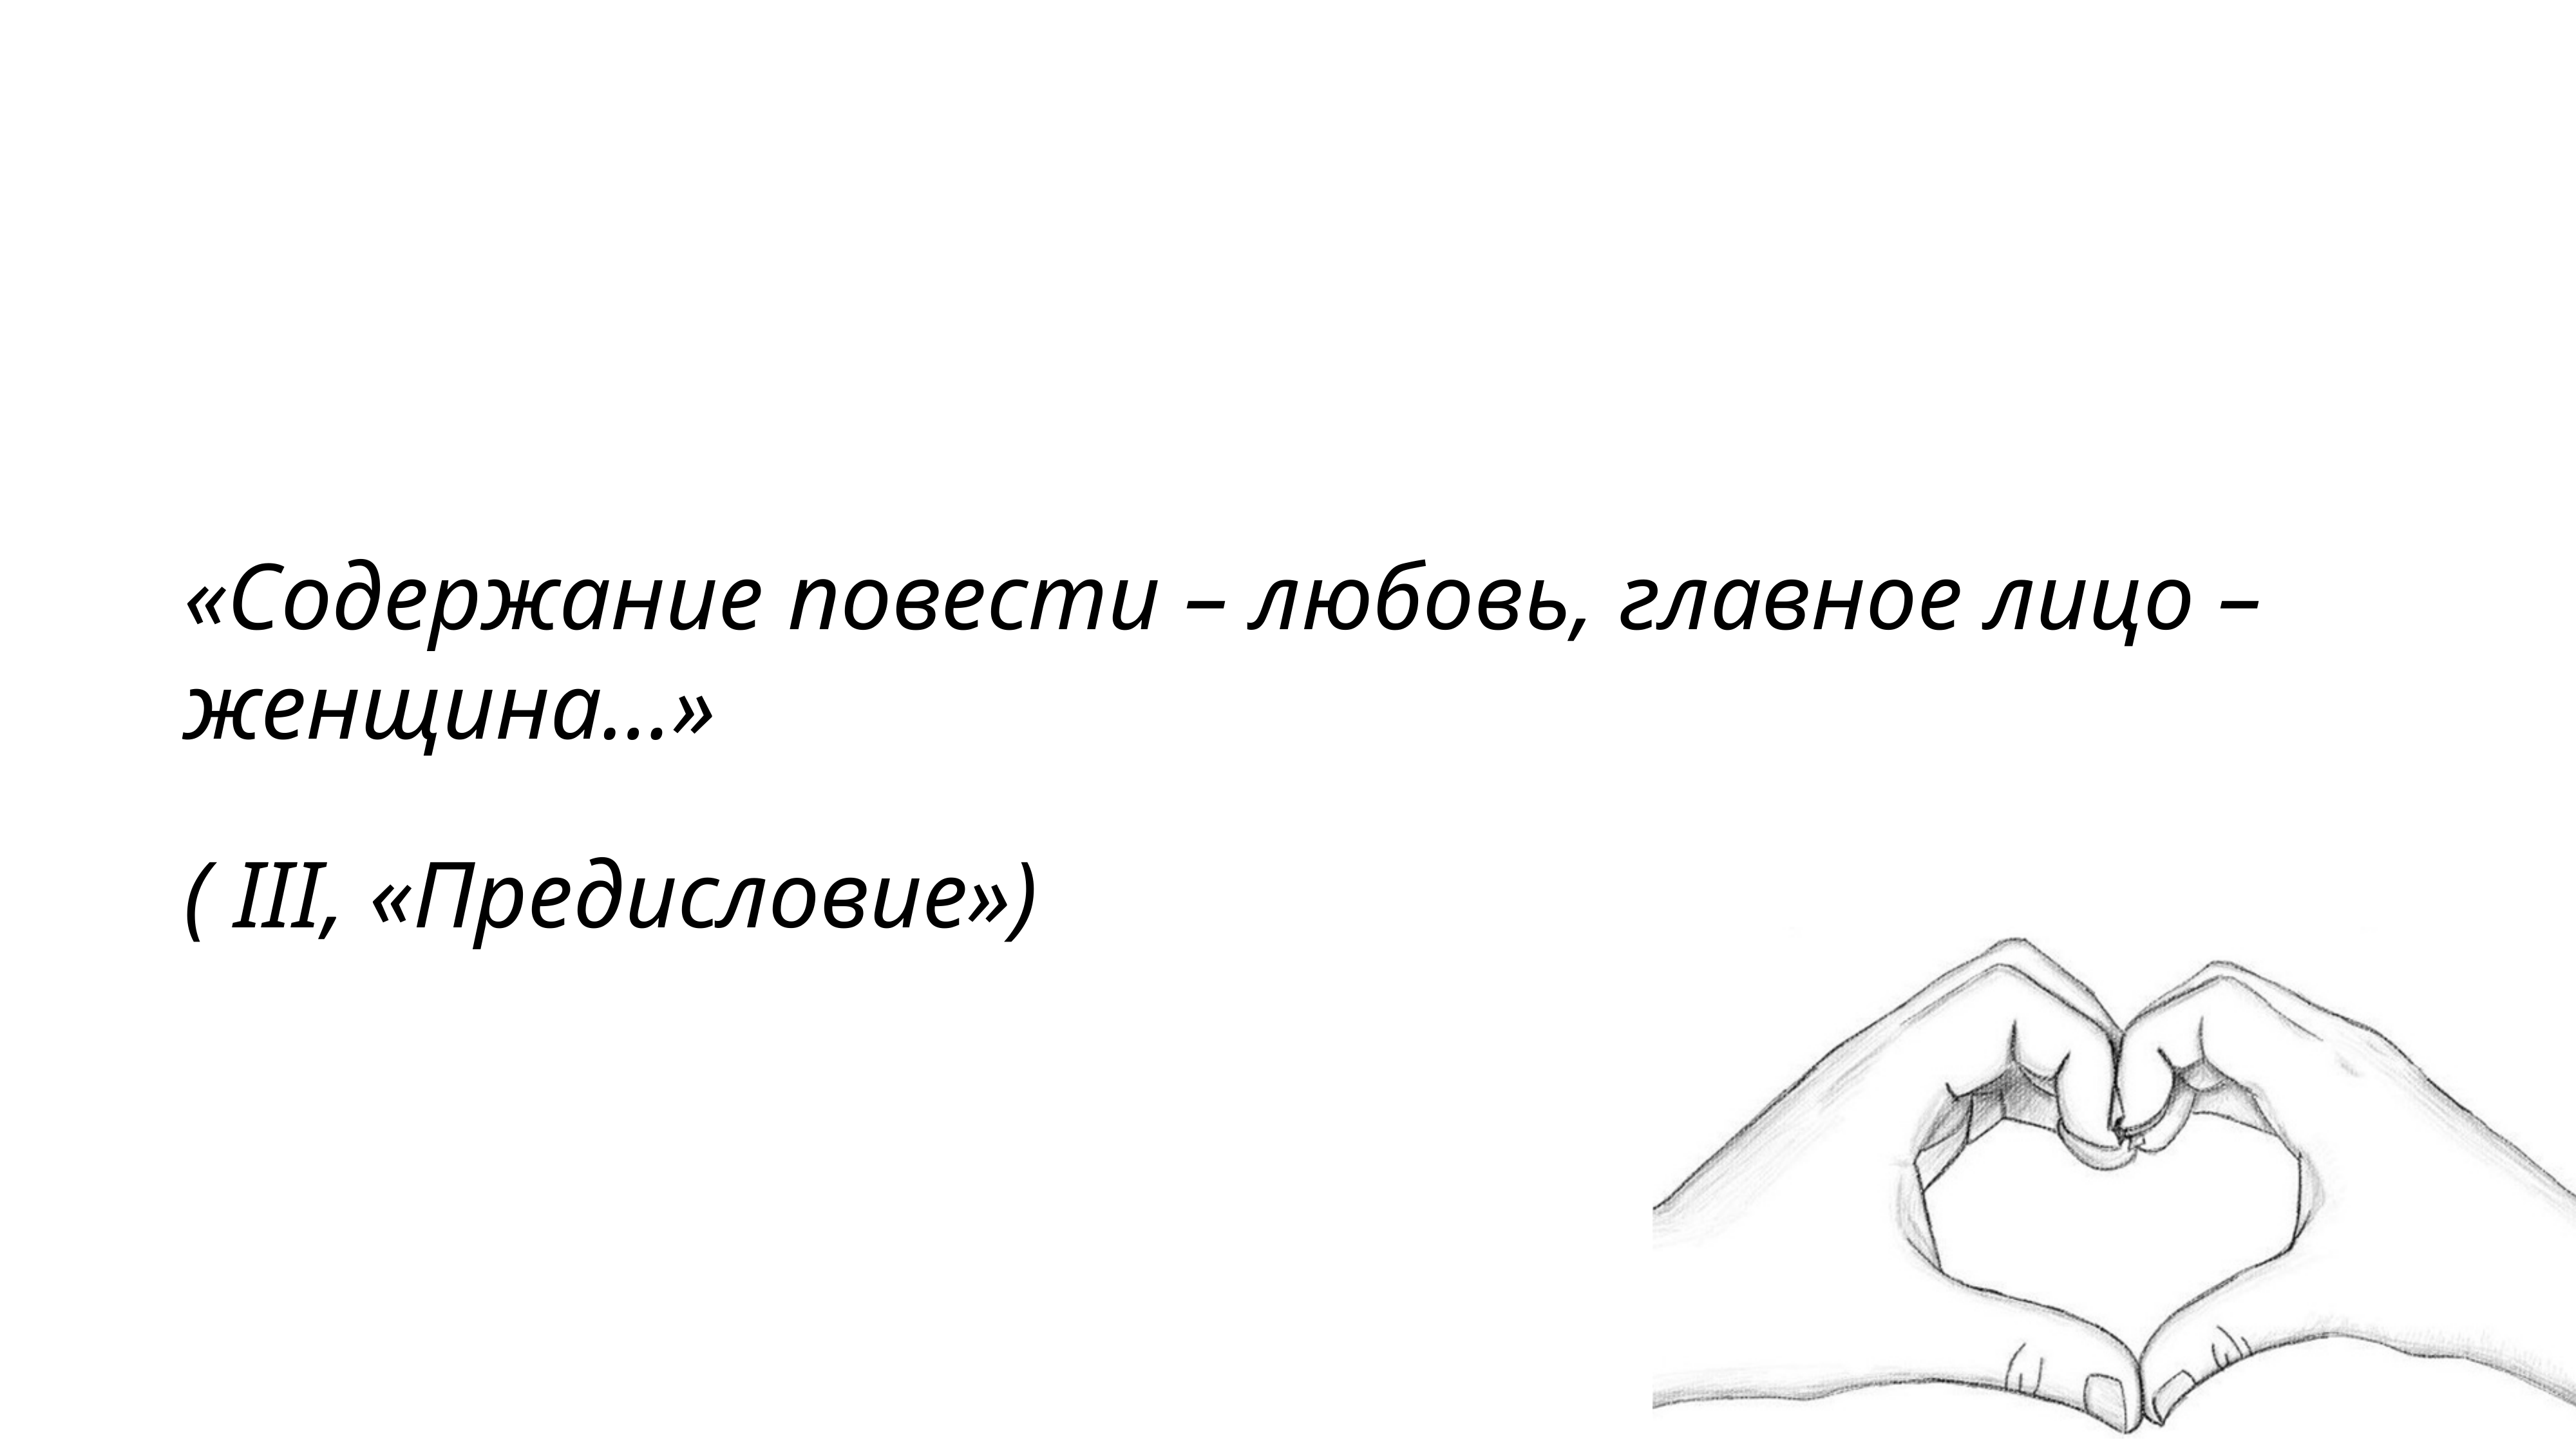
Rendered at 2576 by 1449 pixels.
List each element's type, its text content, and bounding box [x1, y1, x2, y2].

picture [1652, 927, 2576, 1439]
list «Содержание повести – любовь, главное лицо – женщина…» ( III, «Предисловие») [178, 205, 2398, 1279]
